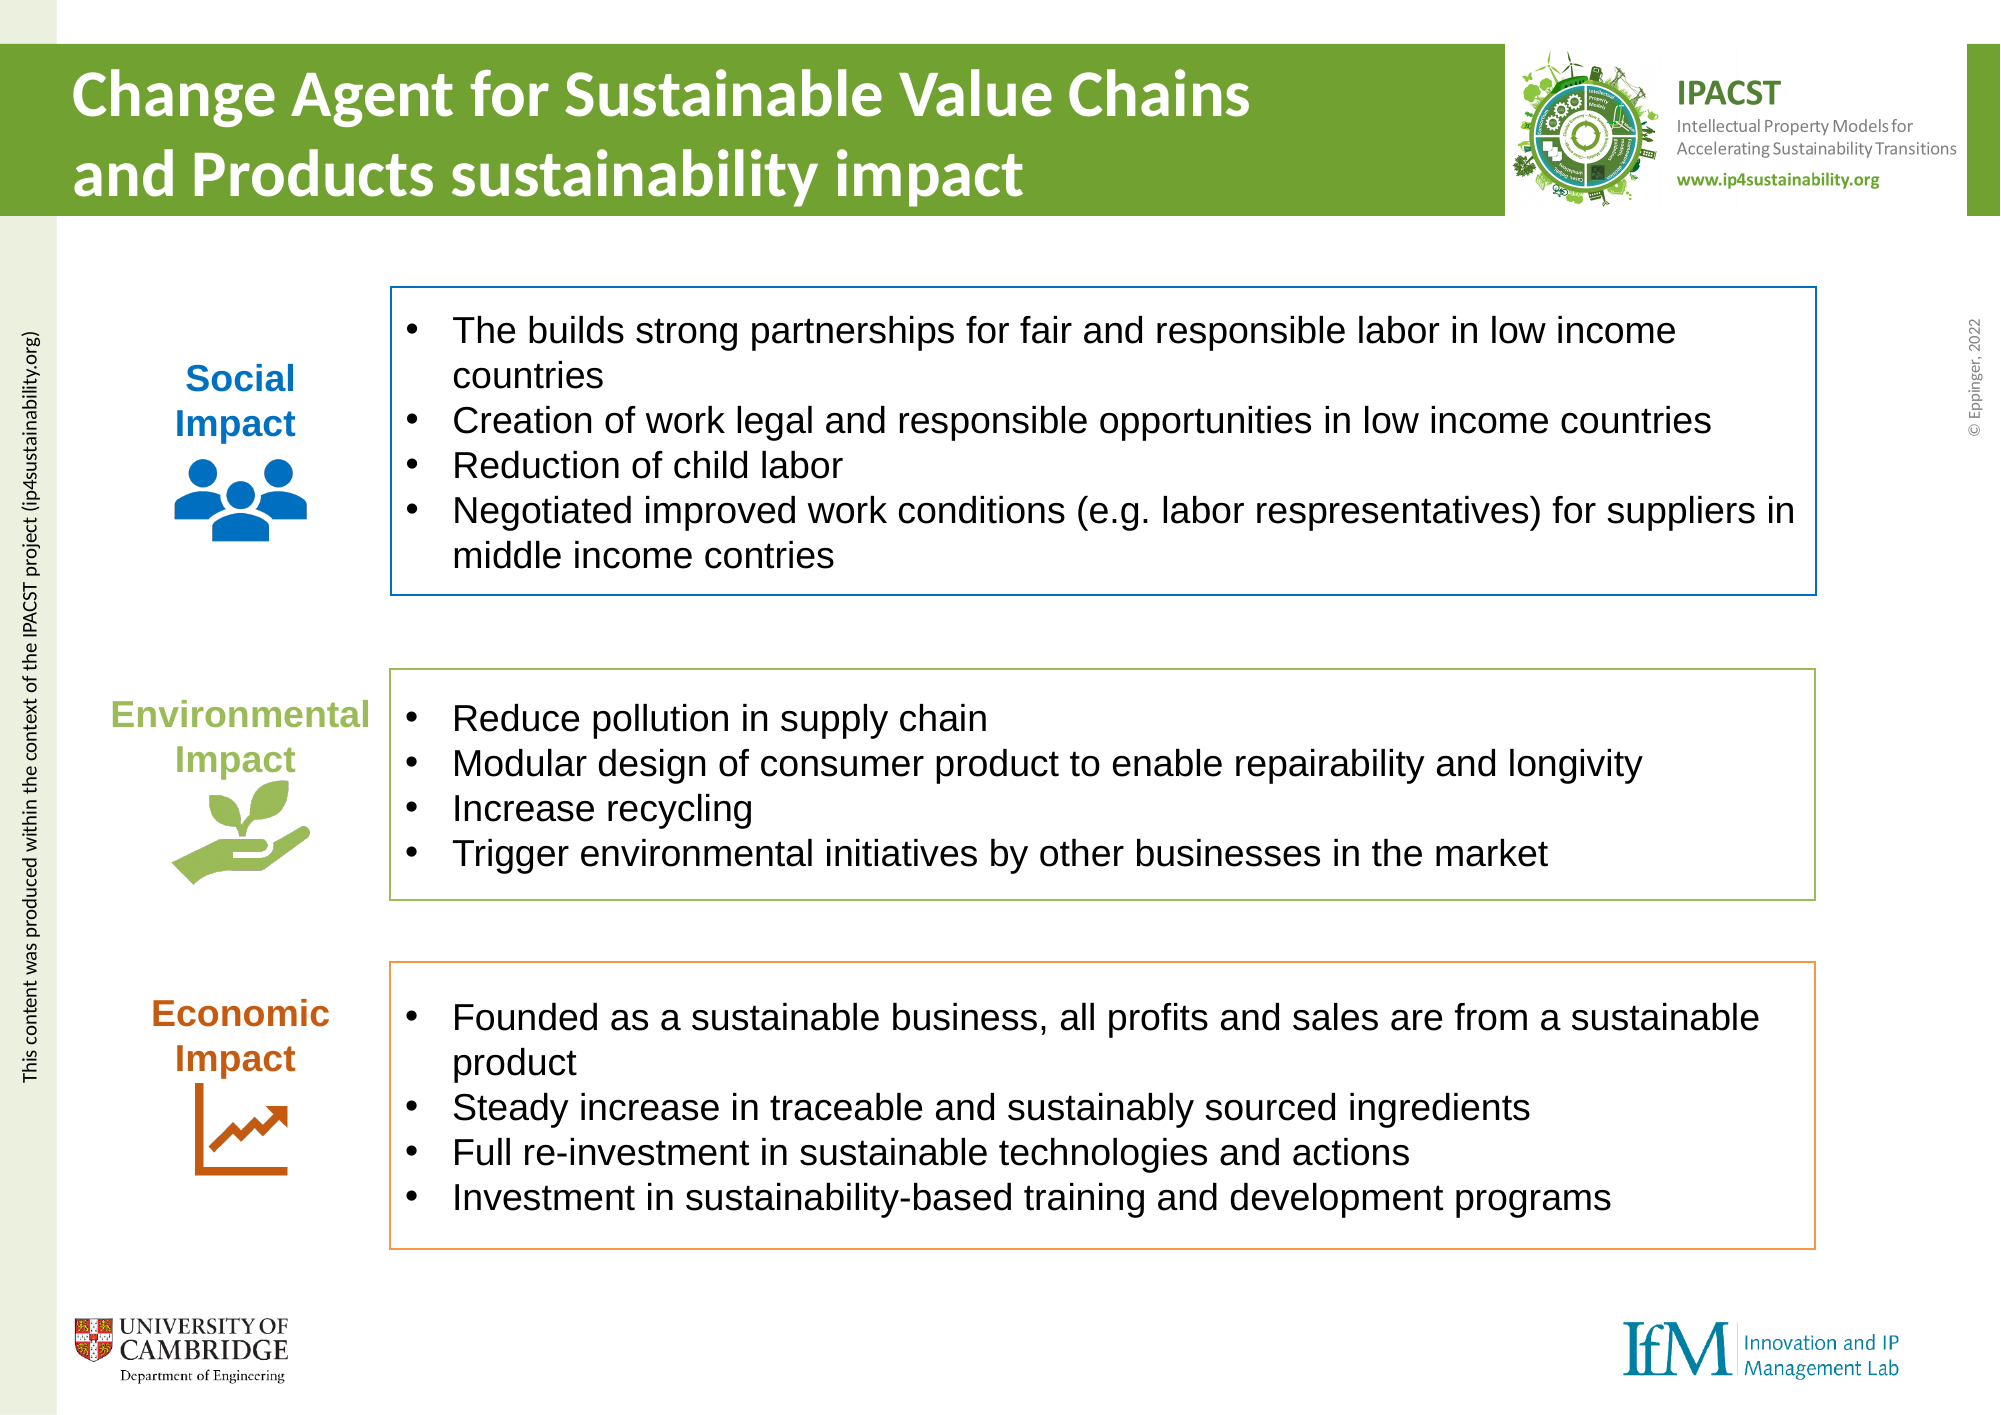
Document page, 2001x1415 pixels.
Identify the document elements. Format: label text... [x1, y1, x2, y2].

picture [175, 1064, 306, 1194]
picture [165, 424, 316, 575]
picture [1623, 1325, 1629, 1373]
picture [165, 757, 316, 908]
text_box Economic Impact [128, 982, 354, 1087]
picture [74, 1317, 288, 1386]
text_box Social Impact [153, 346, 328, 451]
text_box Reduce pollution in supply chain Modular design of consumer product to enable repairability and longivity Increase recycling Trigger environmental initiatives by other businesses in the market [389, 668, 1816, 901]
text_box Change Agent for Sustainable Value Chains and Products sustainability impact [0, 43, 2000, 217]
picture [1637, 1322, 1663, 1373]
picture [1504, 43, 1968, 216]
picture [1623, 1322, 1905, 1380]
text_box The builds strong partnerships for fair and responsible labor in low income countries Creation of work legal and responsible opportunities in low income countries Reduction of child labor Negotiated improved work conditions (e.g. labor respresentatives) for suppliers in middle income contries [390, 286, 1817, 596]
picture [1677, 1322, 1715, 1362]
picture [1652, 1325, 1669, 1373]
text_box Environmental Impact [91, 682, 390, 787]
text_box Founded as a sustainable business, all profits and sales are from a sustainable product Steady increase in traceable and sustainably sourced ingredients Full re-investment in sustainable technologies and actions Investment in sustainability-based training and development programs [389, 961, 1816, 1250]
